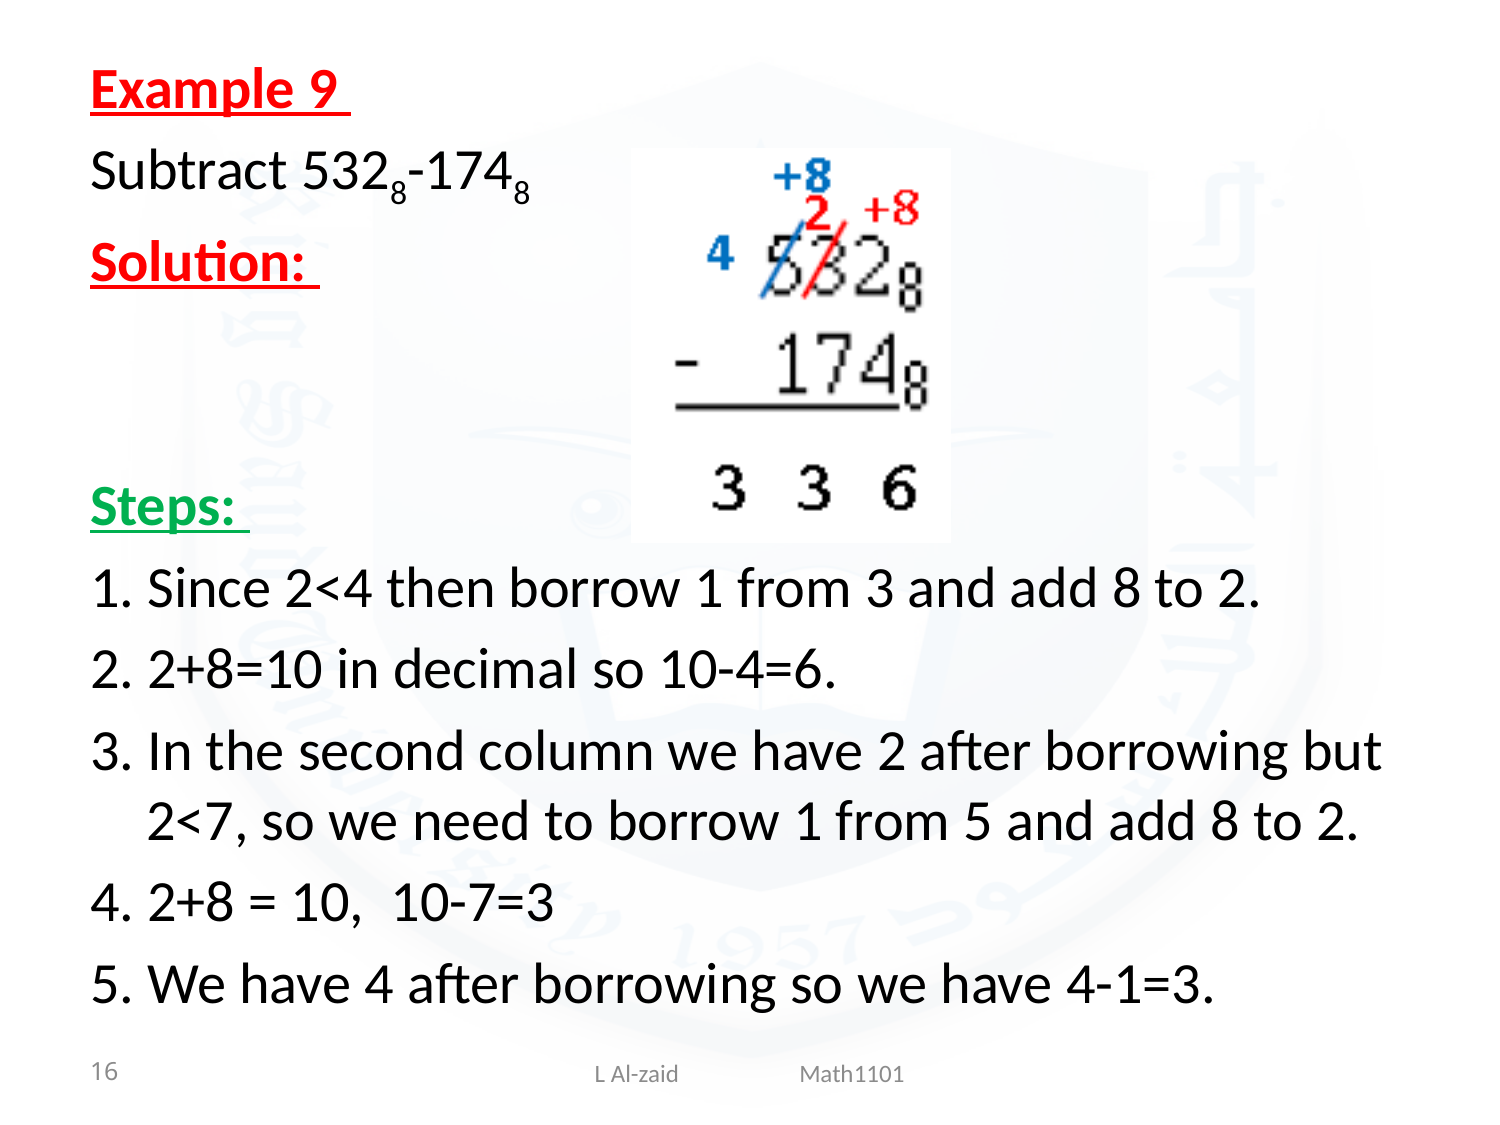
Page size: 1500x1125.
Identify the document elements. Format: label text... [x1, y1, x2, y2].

list Example 9 Subtract 5328-1748 Solution: Steps: 1. Since 2<4 then borrow 1 from 3 and add 8 to 2. 2. 2+8=10 in decimal so 10-4=6. 3. In the second column we have 2 after borrowing but 2<7, so we need to borrow 1 from 5 and add 8 to 2. 4. 2+8 = 10, 10-7=3 5. We have 4 after borrowing so we have 4-1=3. [75, 42, 1447, 1071]
slide_number 16 [75, 1042, 425, 1103]
picture [631, 148, 952, 543]
footer L Al-zaid Math1101 [512, 1042, 988, 1103]
